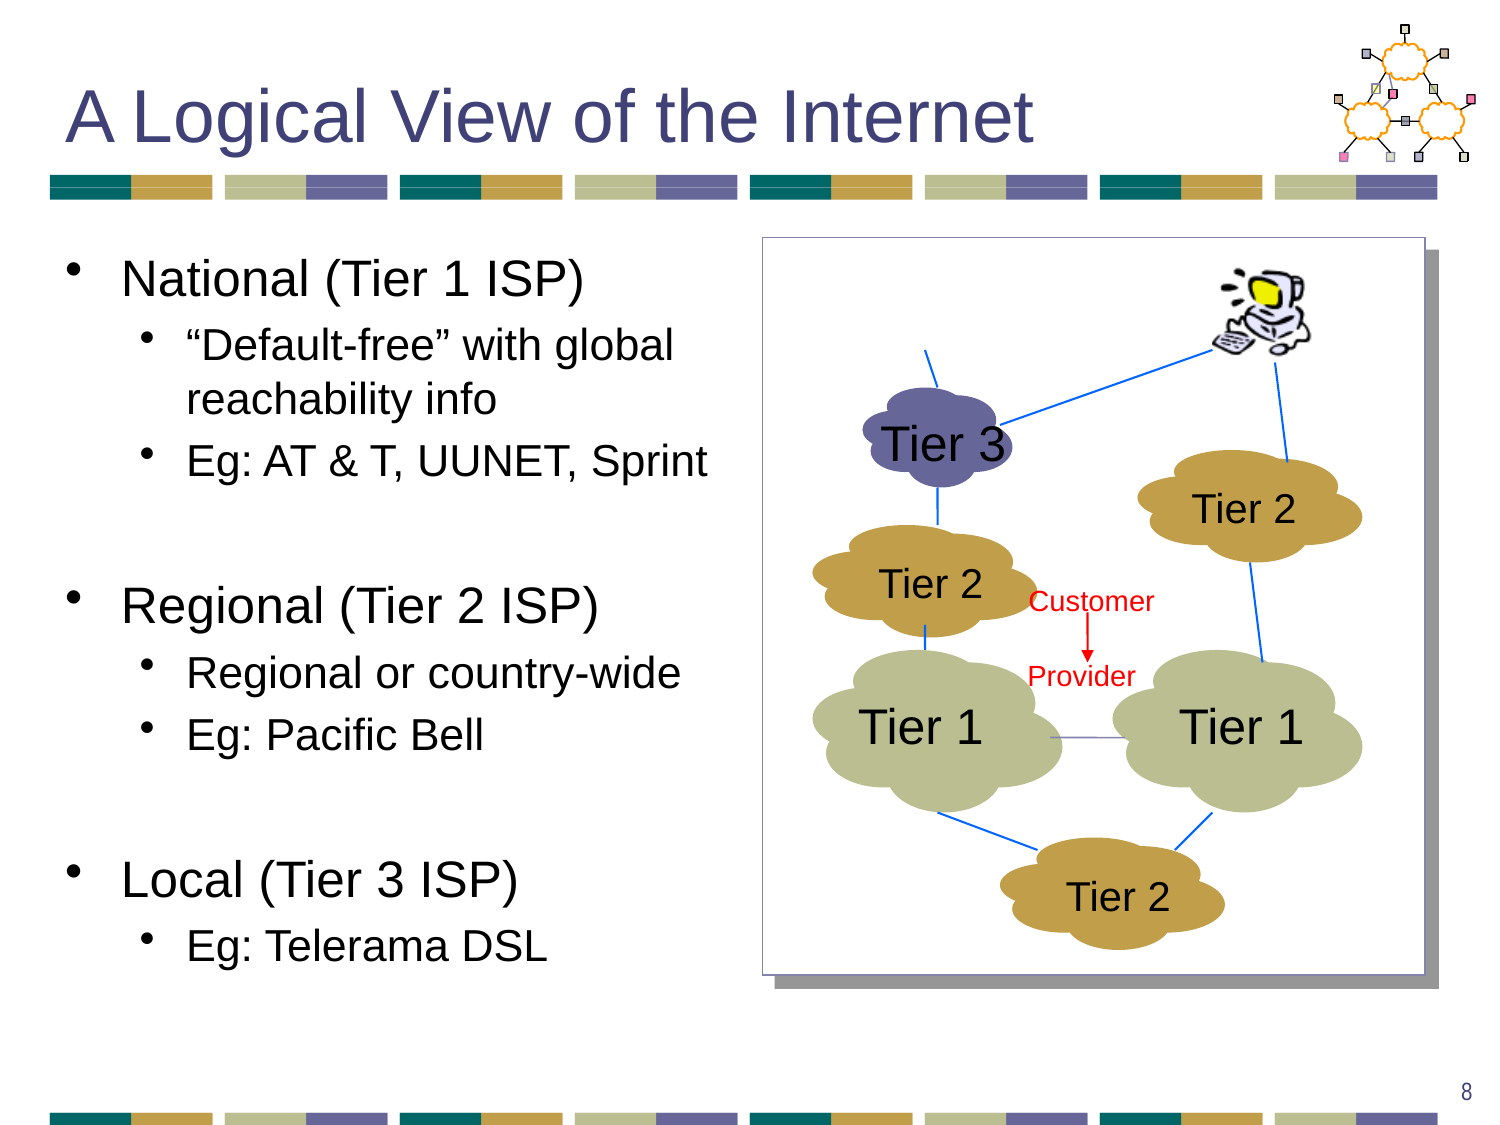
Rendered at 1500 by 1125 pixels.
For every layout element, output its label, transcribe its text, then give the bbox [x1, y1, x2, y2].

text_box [1137, 449, 1363, 563]
list National (Tier 1 ISP) “Default-free” with global reachability info Eg: AT & T, UUNET, Sprint Regional (Tier 2 ISP) Regional or country-wide Eg: Pacific Bell Local (Tier 3 ISP) Eg: Telerama DSL [49, 237, 726, 1001]
title A Logical View of the Internet [49, 62, 1388, 163]
picture [1212, 262, 1313, 363]
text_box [1112, 649, 1363, 813]
text_box Tier 3 [1016, 404, 1021, 479]
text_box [812, 524, 1038, 638]
text_box [762, 237, 1425, 975]
slide_number 8 [1174, 1037, 1488, 1113]
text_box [862, 387, 1013, 488]
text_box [812, 649, 1063, 813]
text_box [999, 837, 1226, 951]
text_box Provider [1063, 649, 1111, 700]
text_box Customer [1041, 574, 1170, 625]
